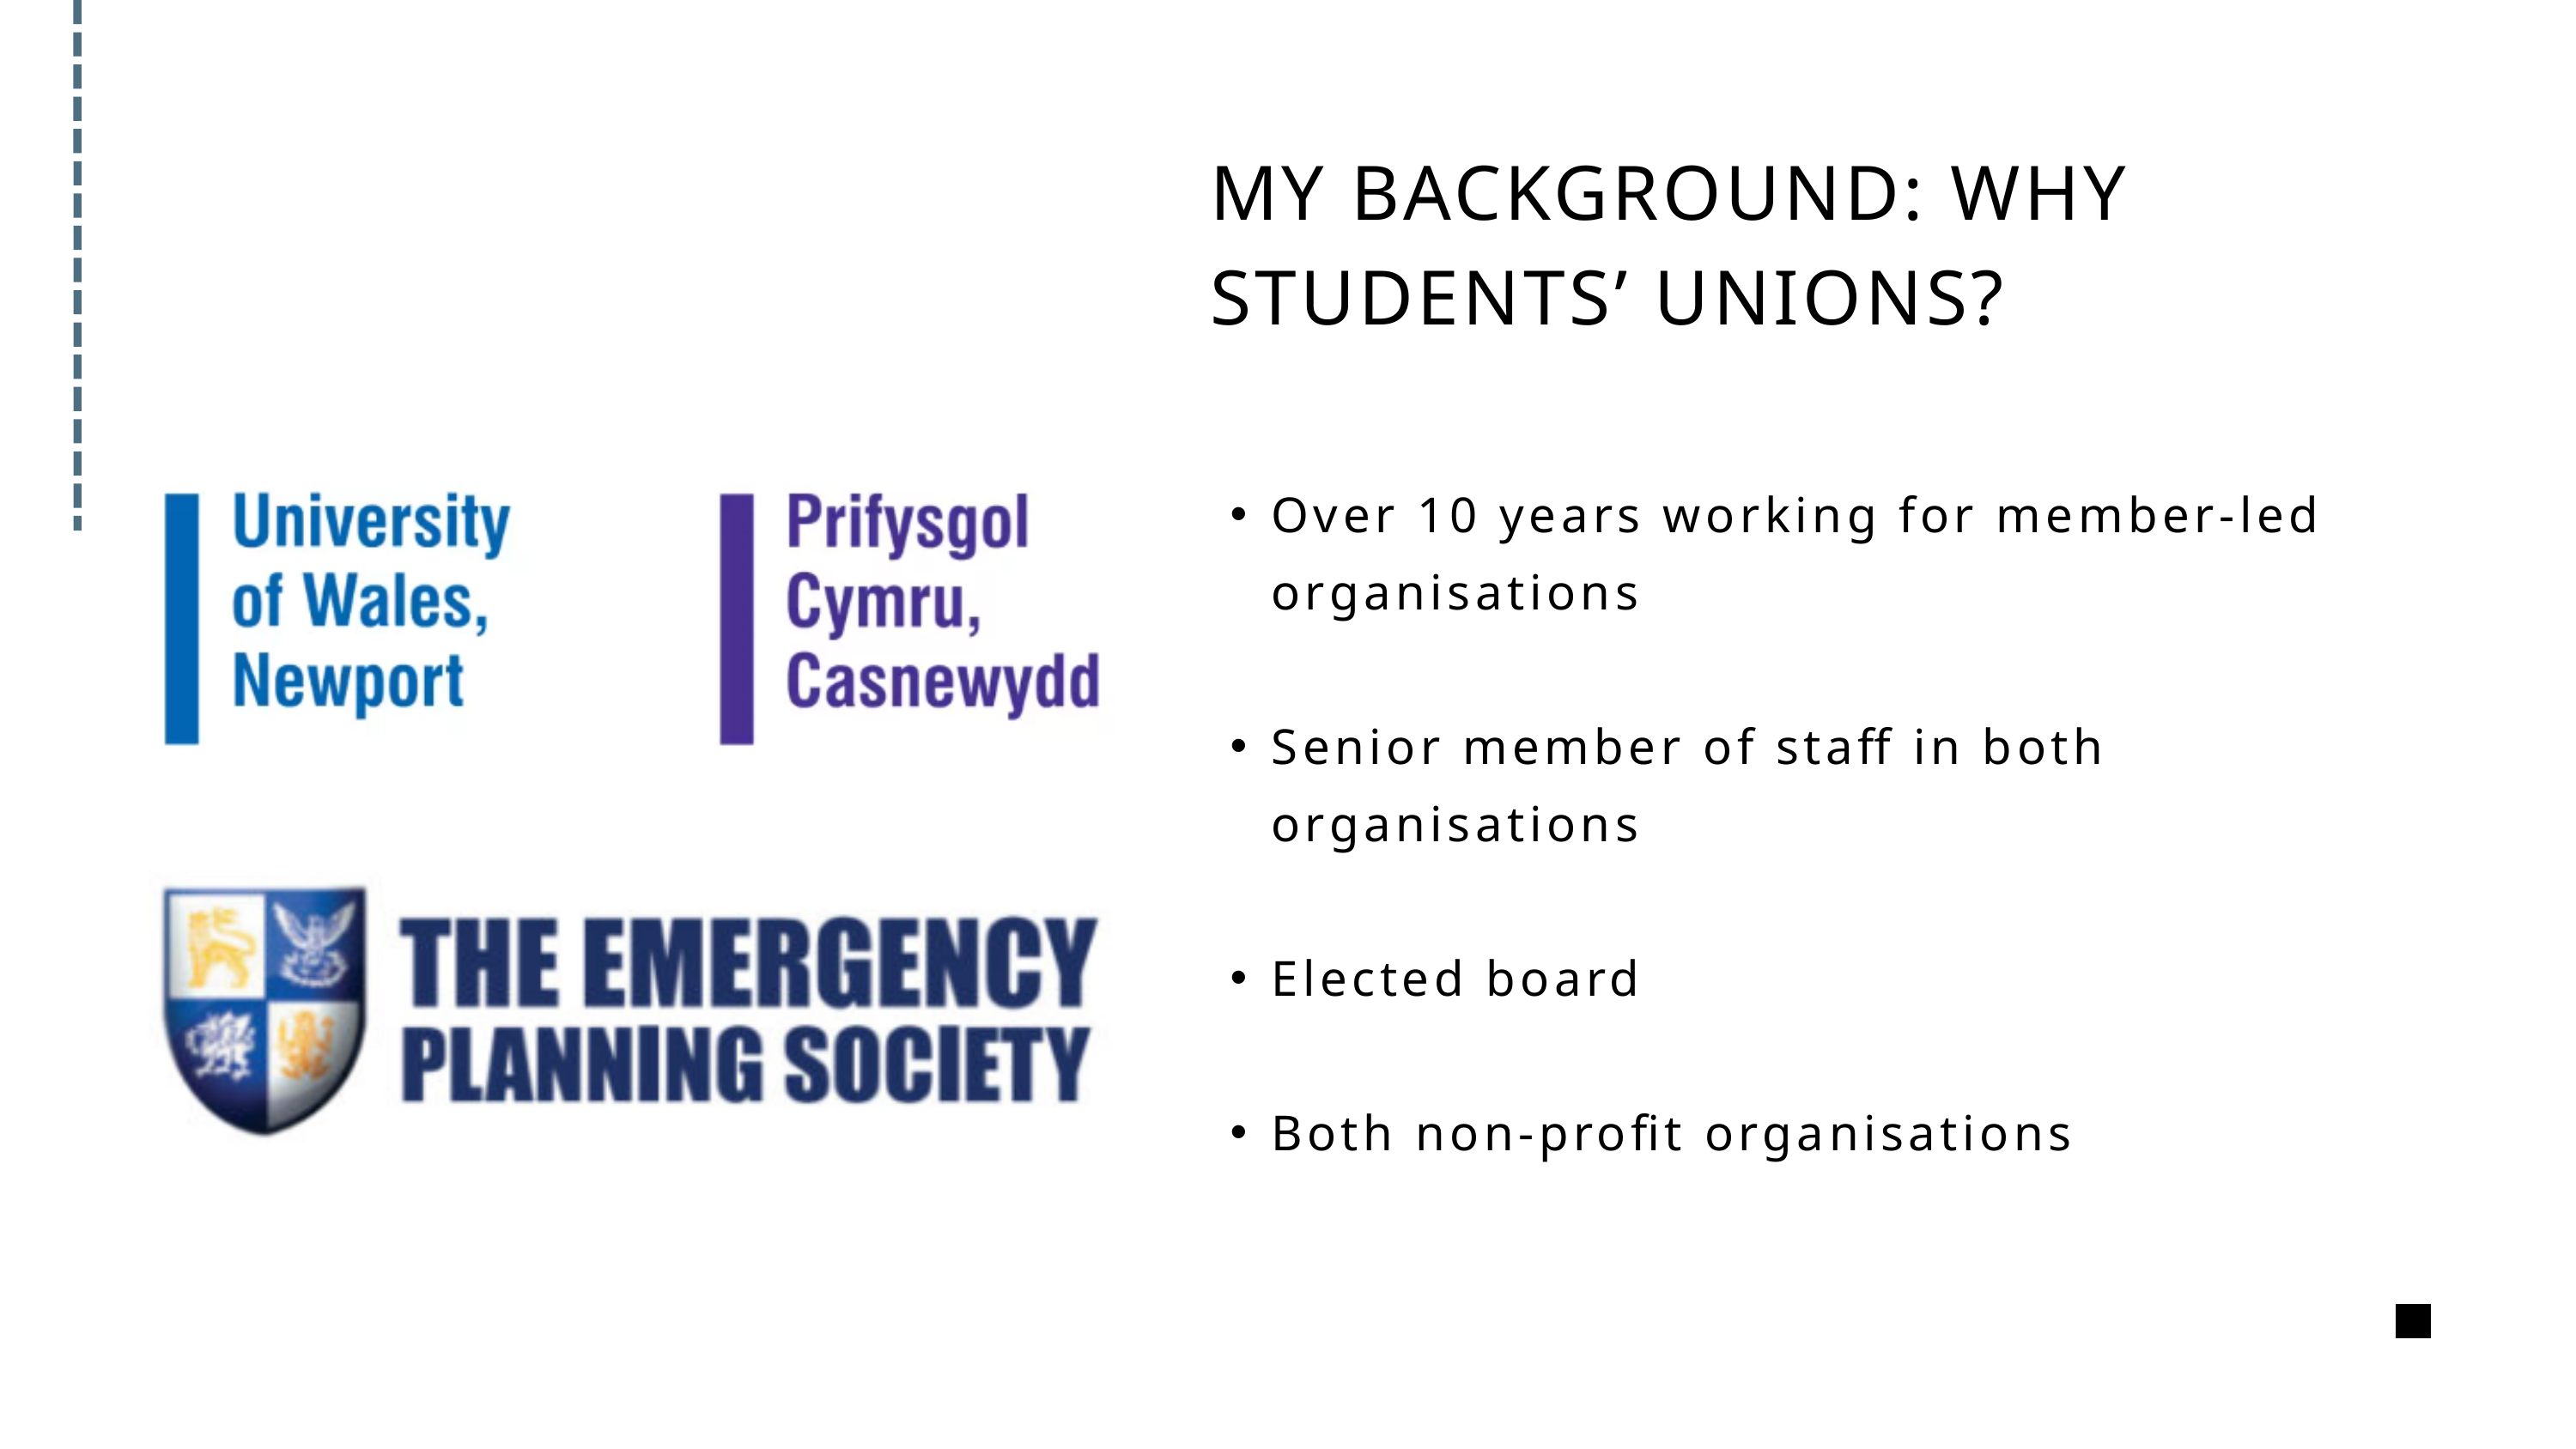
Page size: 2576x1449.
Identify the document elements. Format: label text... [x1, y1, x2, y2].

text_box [2396, 1303, 2432, 1339]
text_box MY BACKGROUND: WHY STUDENTS’ UNIONS? [1210, 130, 2435, 341]
text_box [155, 482, 1117, 751]
text_box Over 10 years working for member-led organisations Senior member of staff in both organisations Elected board Both non-profit organisations [1188, 464, 2414, 1161]
text_box [144, 869, 1127, 1151]
